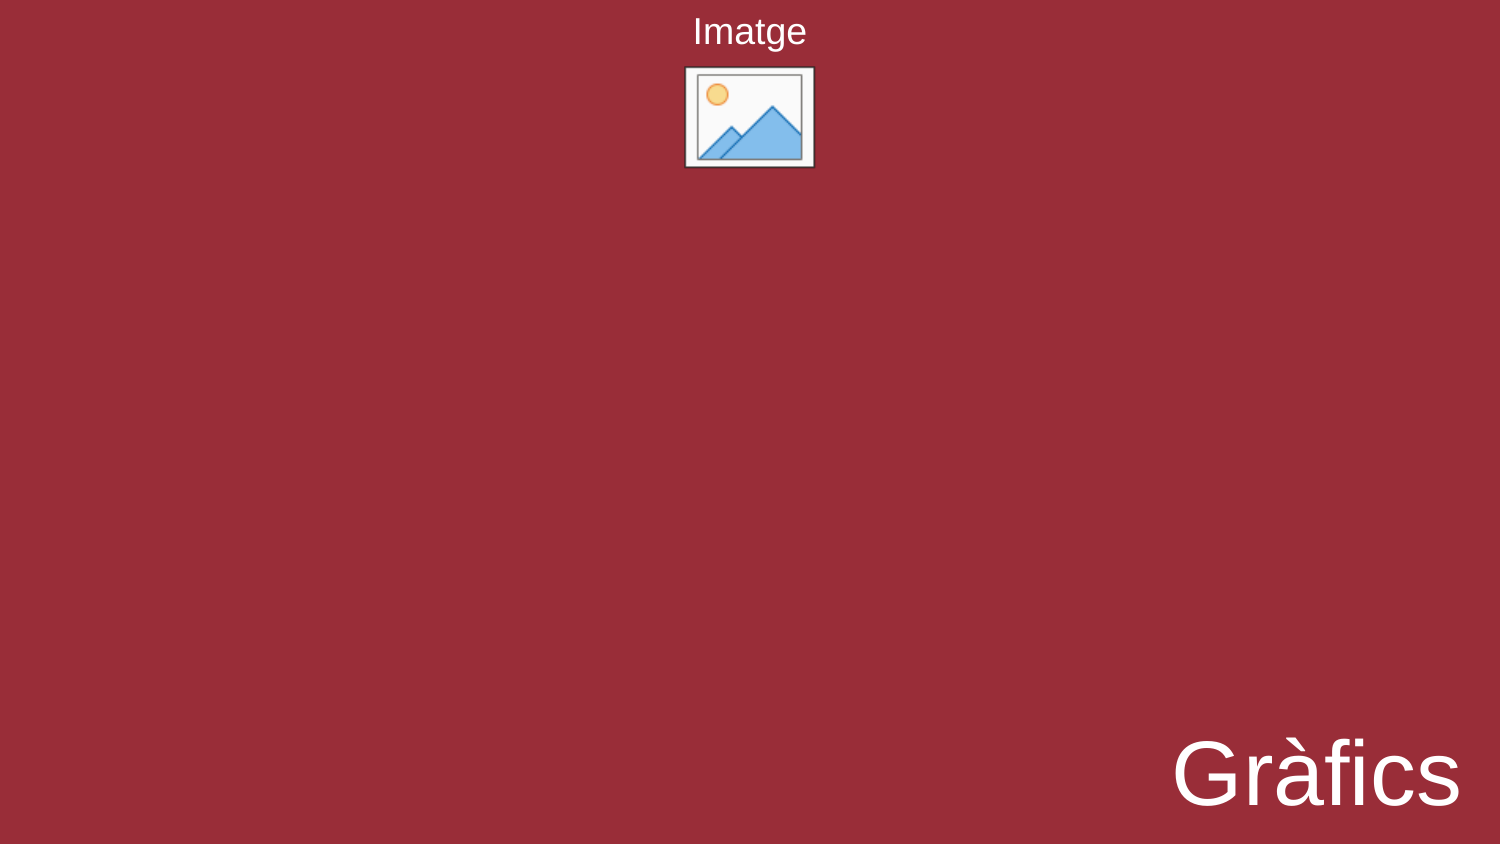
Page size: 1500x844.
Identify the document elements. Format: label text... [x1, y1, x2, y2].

picture [0, 0, 1500, 236]
list Gràfics [476, 325, 1478, 832]
